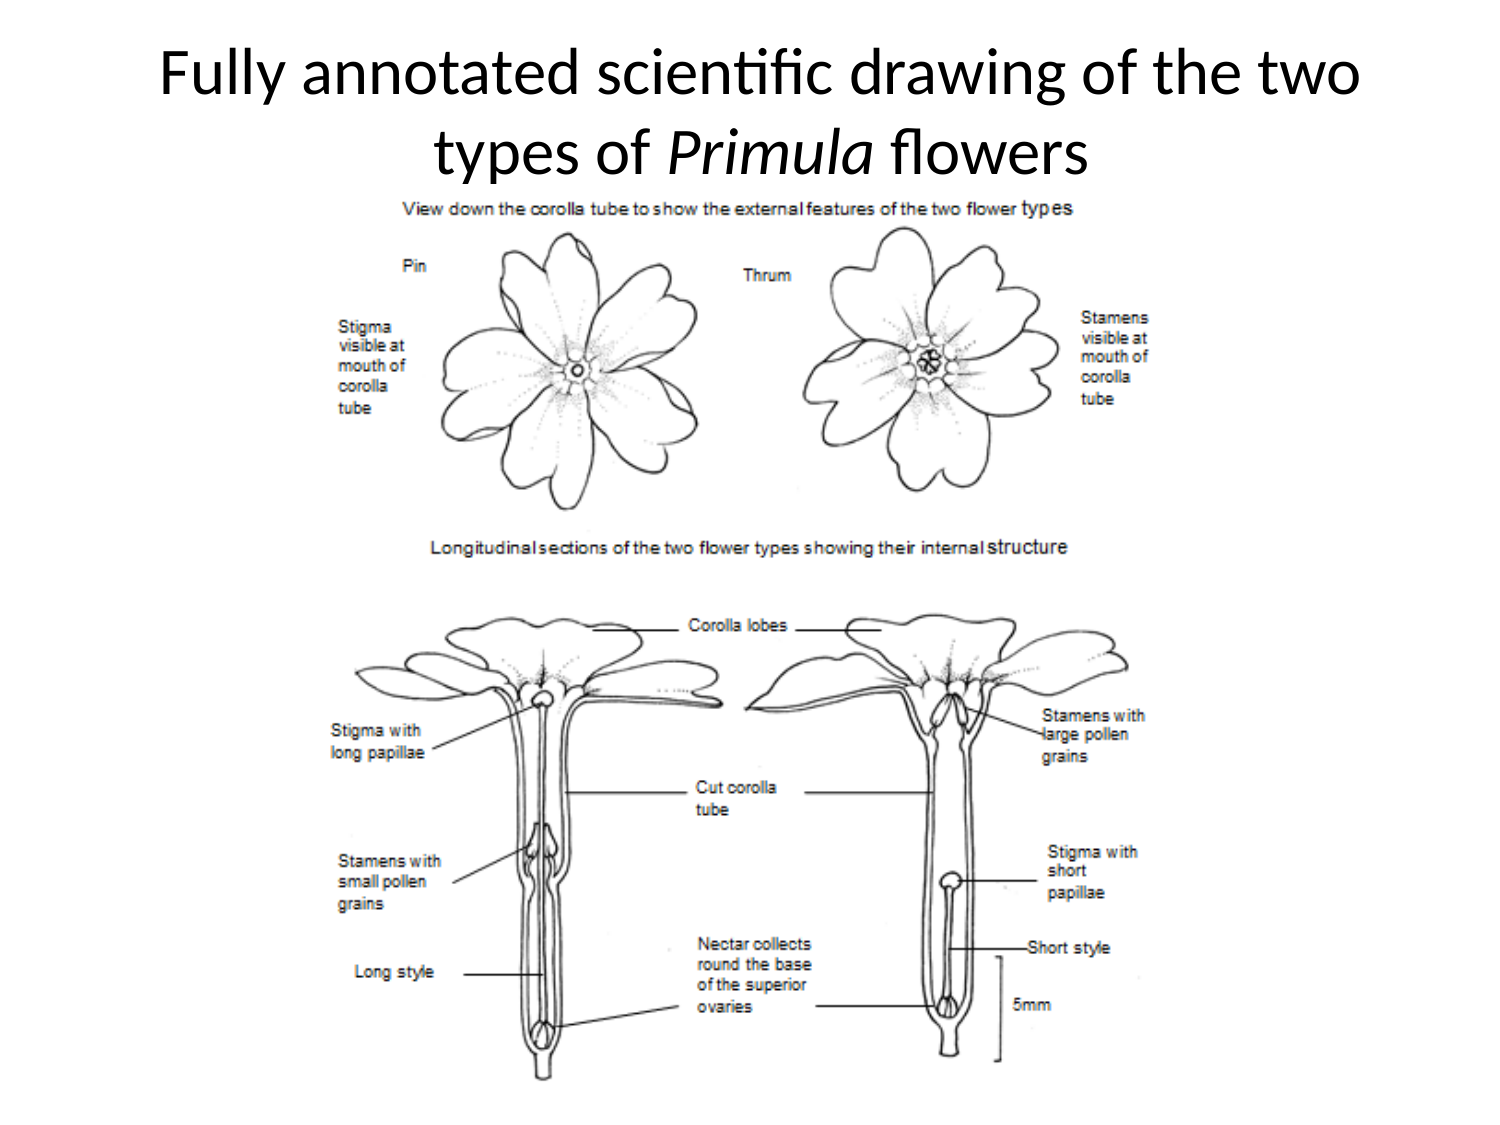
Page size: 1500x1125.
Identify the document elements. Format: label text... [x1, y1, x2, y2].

picture [296, 184, 1223, 1095]
title Fully annotated scientific drawing of the two types of Primula flowers [123, 42, 1399, 173]
